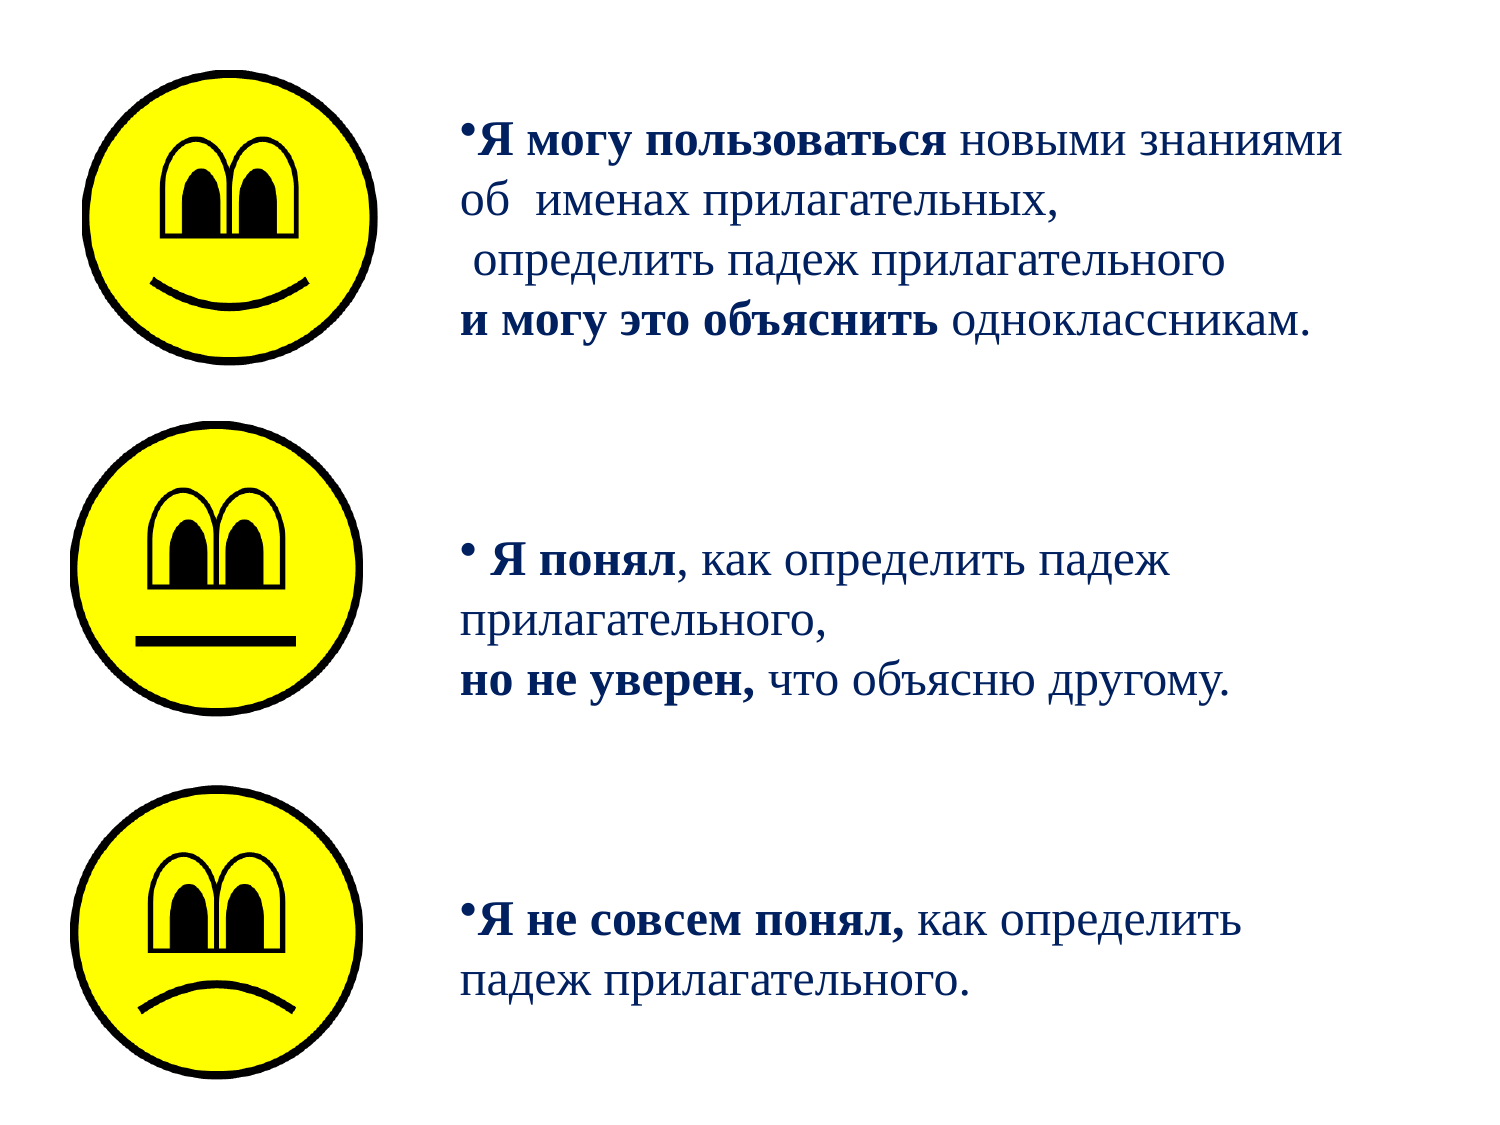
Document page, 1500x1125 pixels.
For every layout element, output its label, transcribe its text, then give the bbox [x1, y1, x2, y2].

picture [70, 784, 363, 1081]
picture [81, 70, 378, 366]
text_box Я могу пользоваться новыми знаниями об именах прилагательных, определить падеж прилагательного и могу это объяснить одноклассникам. Я понял, как определить падеж прилагательного, но не уверен, что объясню другому. Я не совсем понял, как определить падеж прилагательного. [445, 98, 1395, 1014]
picture [70, 421, 363, 717]
